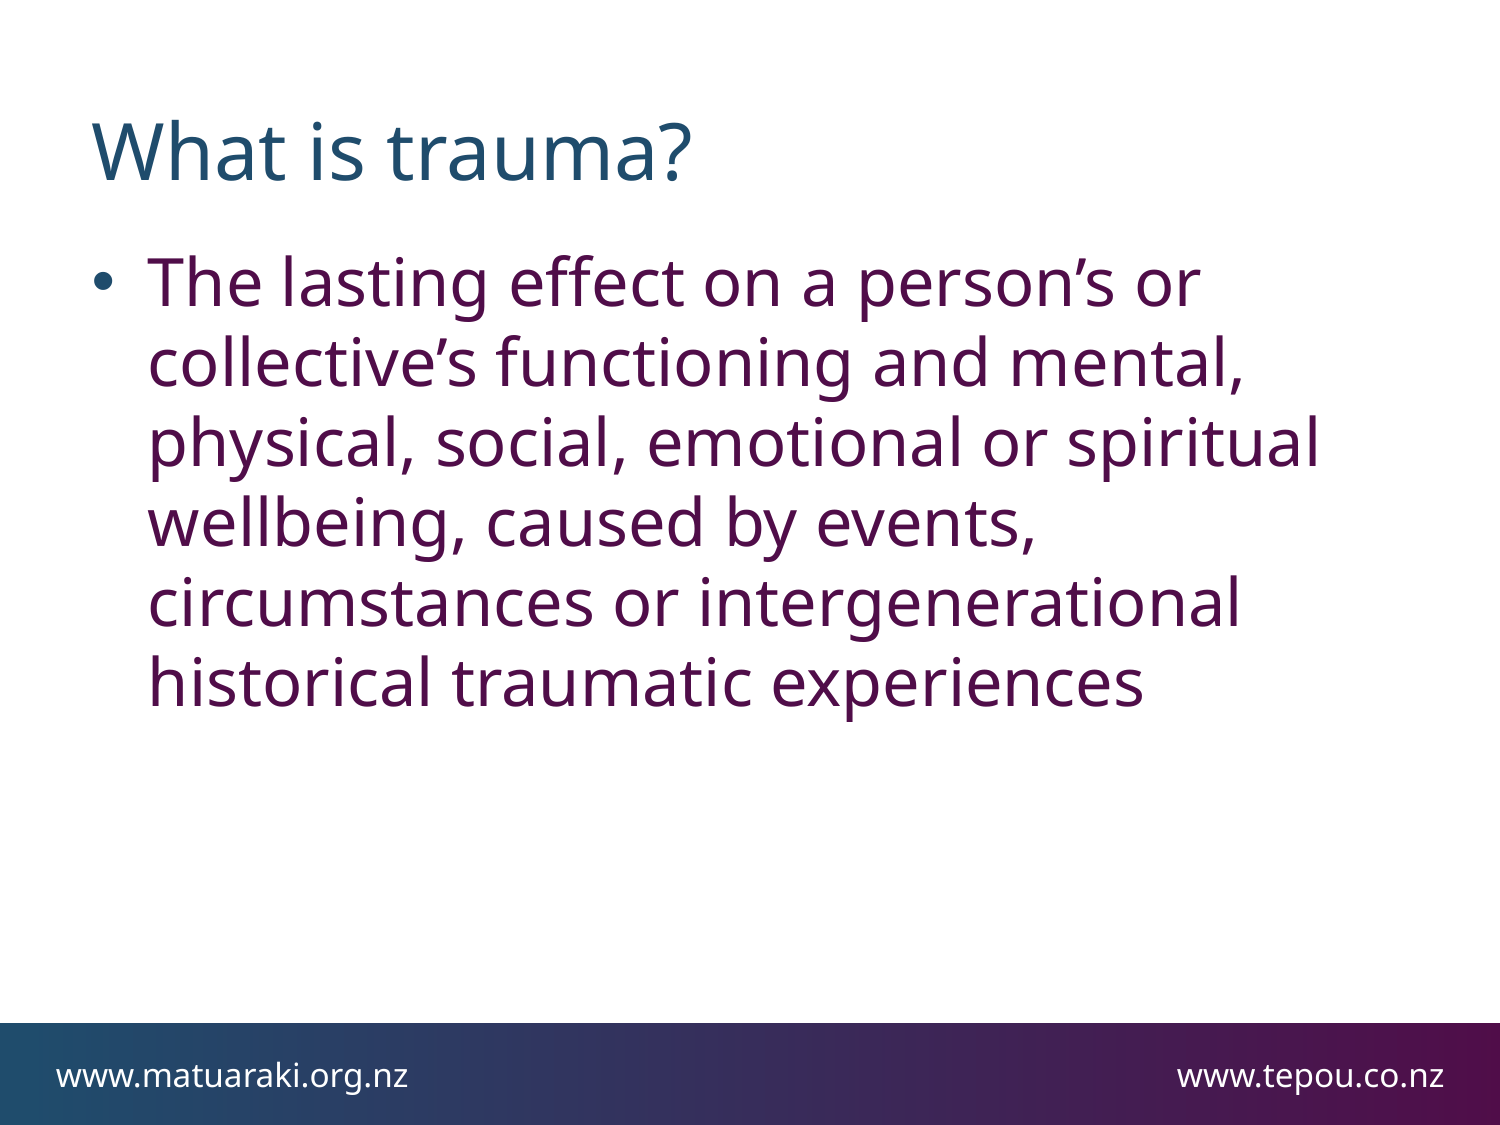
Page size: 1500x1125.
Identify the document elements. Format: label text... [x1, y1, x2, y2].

title What is trauma? [76, 66, 1427, 232]
list The lasting effect on a person’s or collective’s functioning and mental, physical, social, emotional or spiritual wellbeing, caused by events, circumstances or intergenerational historical traumatic experiences [76, 232, 1427, 930]
